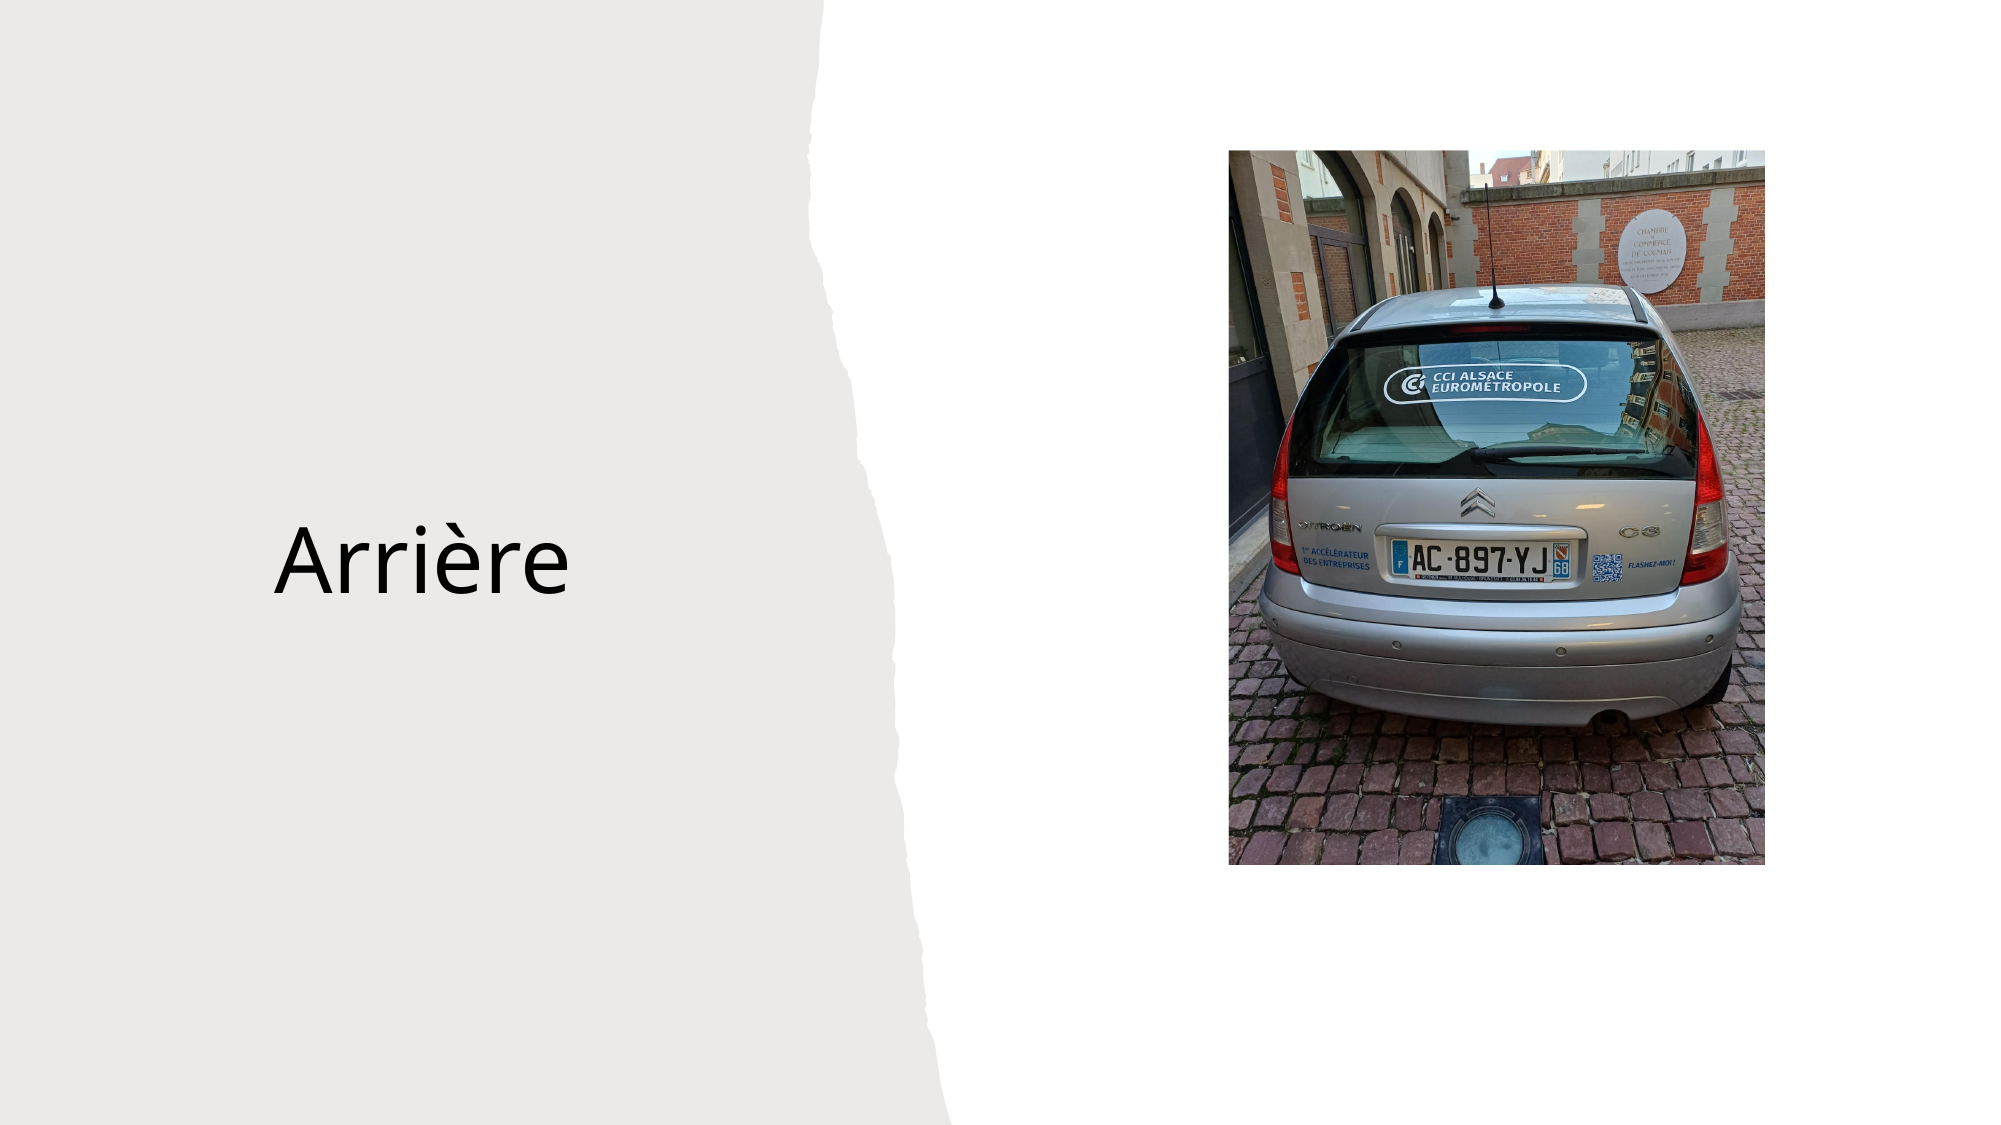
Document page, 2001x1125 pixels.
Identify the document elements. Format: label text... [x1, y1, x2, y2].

text_box [0, 0, 954, 1125]
picture [1229, 776, 1765, 864]
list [1138, 239, 1854, 776]
title Arrière [126, 162, 721, 622]
picture [1229, 151, 1765, 239]
text_box [810, 0, 2000, 1125]
